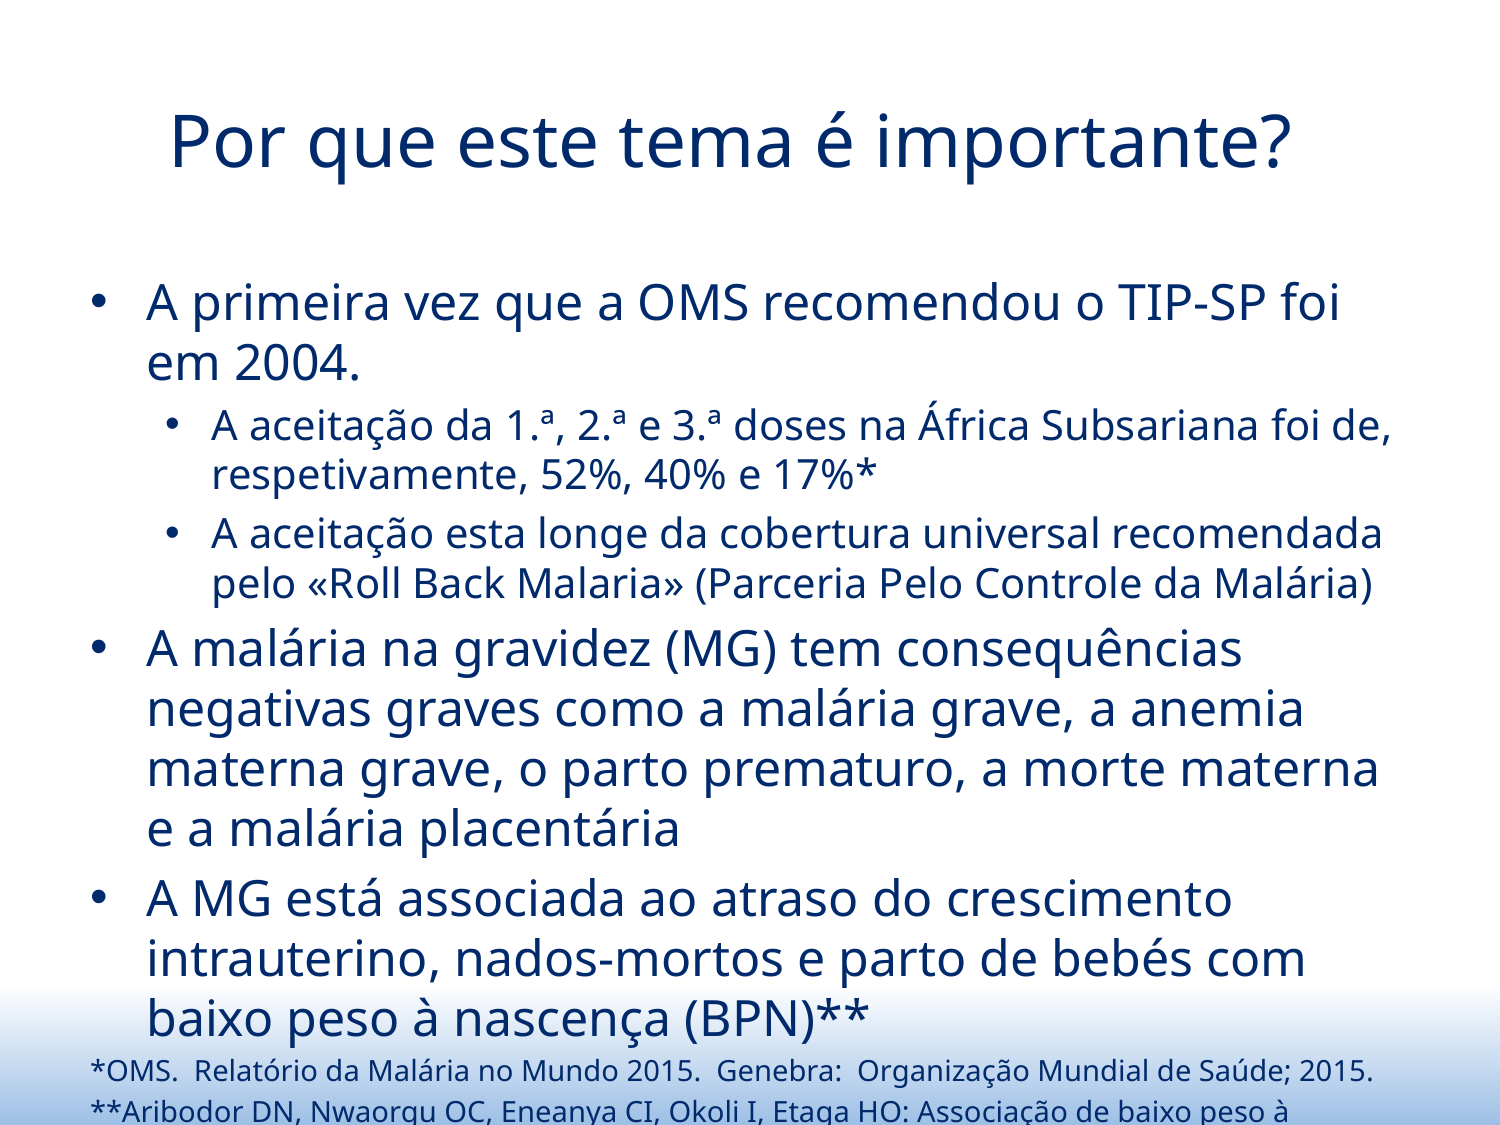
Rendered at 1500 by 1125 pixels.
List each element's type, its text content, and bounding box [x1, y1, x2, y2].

list A primeira vez que a OMS recomendou o TIP-SP foi em 2004. A aceitação da 1.ª, 2.ª e 3.ª doses na África Subsariana foi de, respetivamente, 52%, 40% e 17%* A aceitação esta longe da cobertura universal recomendada pelo «Roll Back Malaria» (Parceria Pelo Controle da Malária) A malária na gravidez (MG) tem consequências negativas graves como a malária grave, a anemia materna grave, o parto prematuro, a morte materna e a malária placentária A MG está associada ao atraso do crescimento intrauterino, nados-mortos e parto de bebés com baixo peso à nascença (BPN)** *OMS. Relatório da Malária no Mundo 2015. Genebra: Organização Mundial de Saúde; 2015. **Aribodor DN, Nwaorgu OC, Eneanya CI, Okoli I, Etaga HO: Associação de baixo peso à nascença e infeção por malária placentária na Nigéria. J Infect Dev Ctries 2009, 3:620–623. [75, 262, 1425, 1005]
title Por que este tema é importante? [75, 45, 1425, 233]
